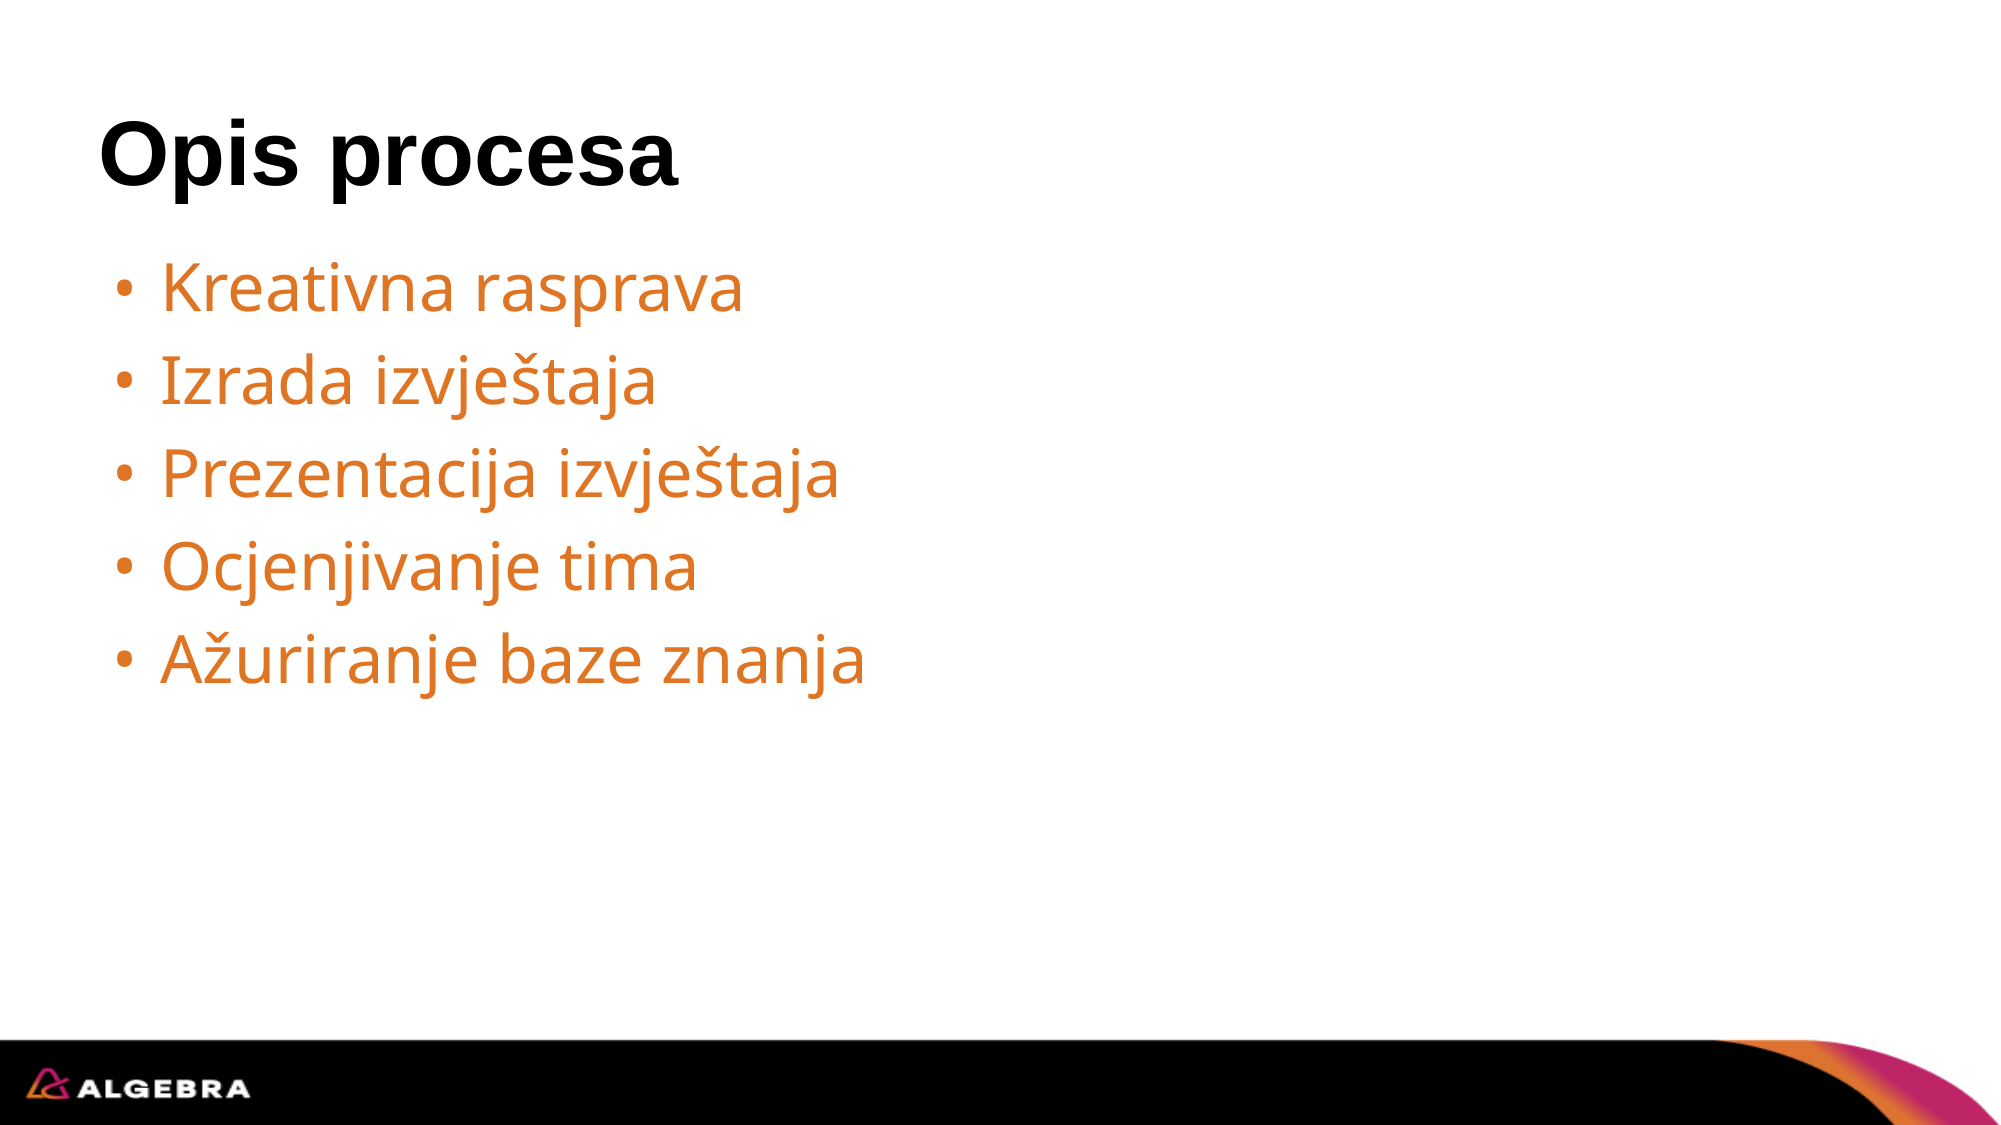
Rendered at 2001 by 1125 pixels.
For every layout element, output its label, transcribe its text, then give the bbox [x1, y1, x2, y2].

list Kreativna rasprava Izrada izvještaja Prezentacija izvještaja Ocjenjivanje tima Ažuriranje baze znanja [98, 246, 1908, 991]
title Opis procesa [98, 81, 1910, 213]
picture [0, 0, 2001, 1125]
